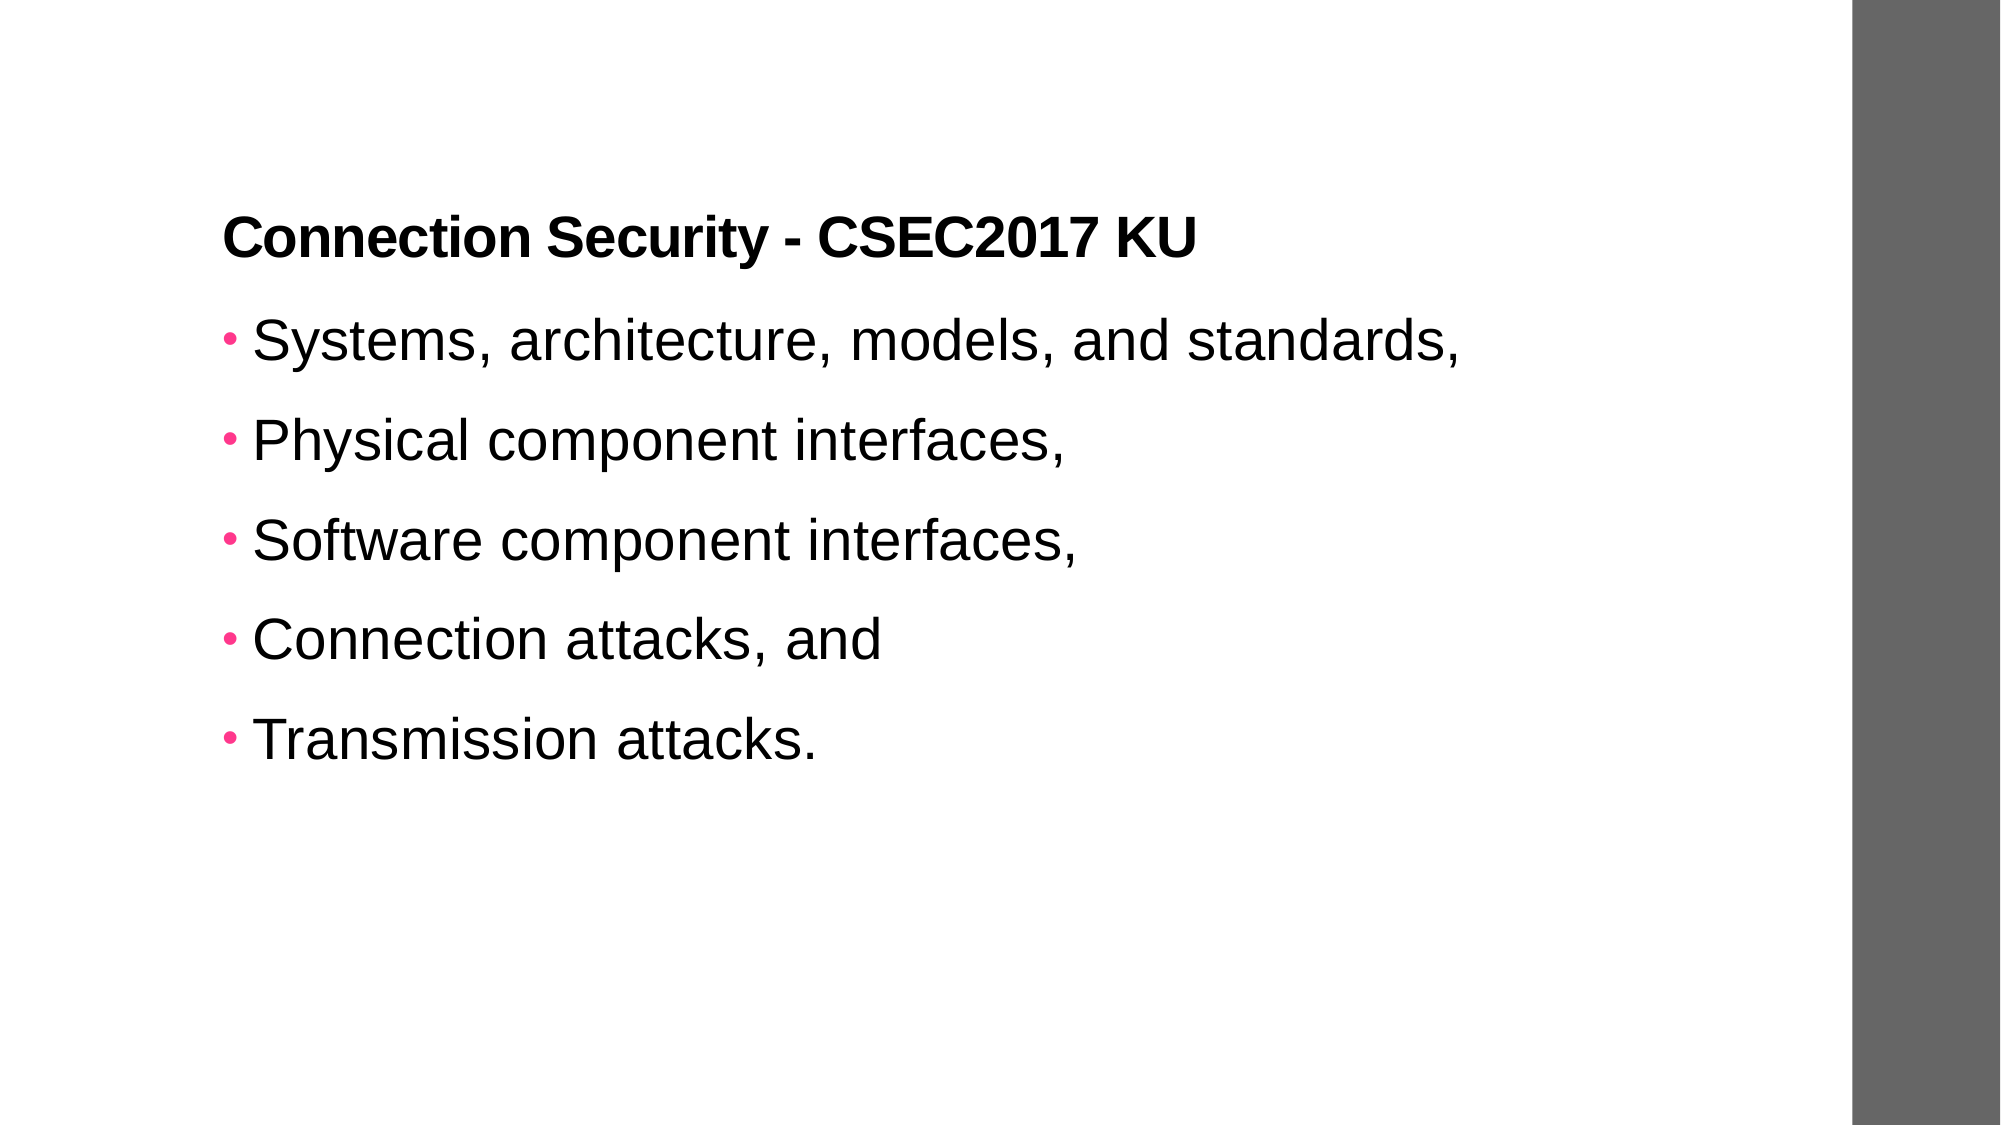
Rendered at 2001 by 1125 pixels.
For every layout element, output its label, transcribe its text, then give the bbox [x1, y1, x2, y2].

list Systems, architecture, models, and standards, Physical component interfaces, Software component interfaces, Connection attacks, and Transmission attacks. [206, 299, 1617, 1014]
title Connection Security - CSEC2017 KU [206, 43, 1797, 278]
